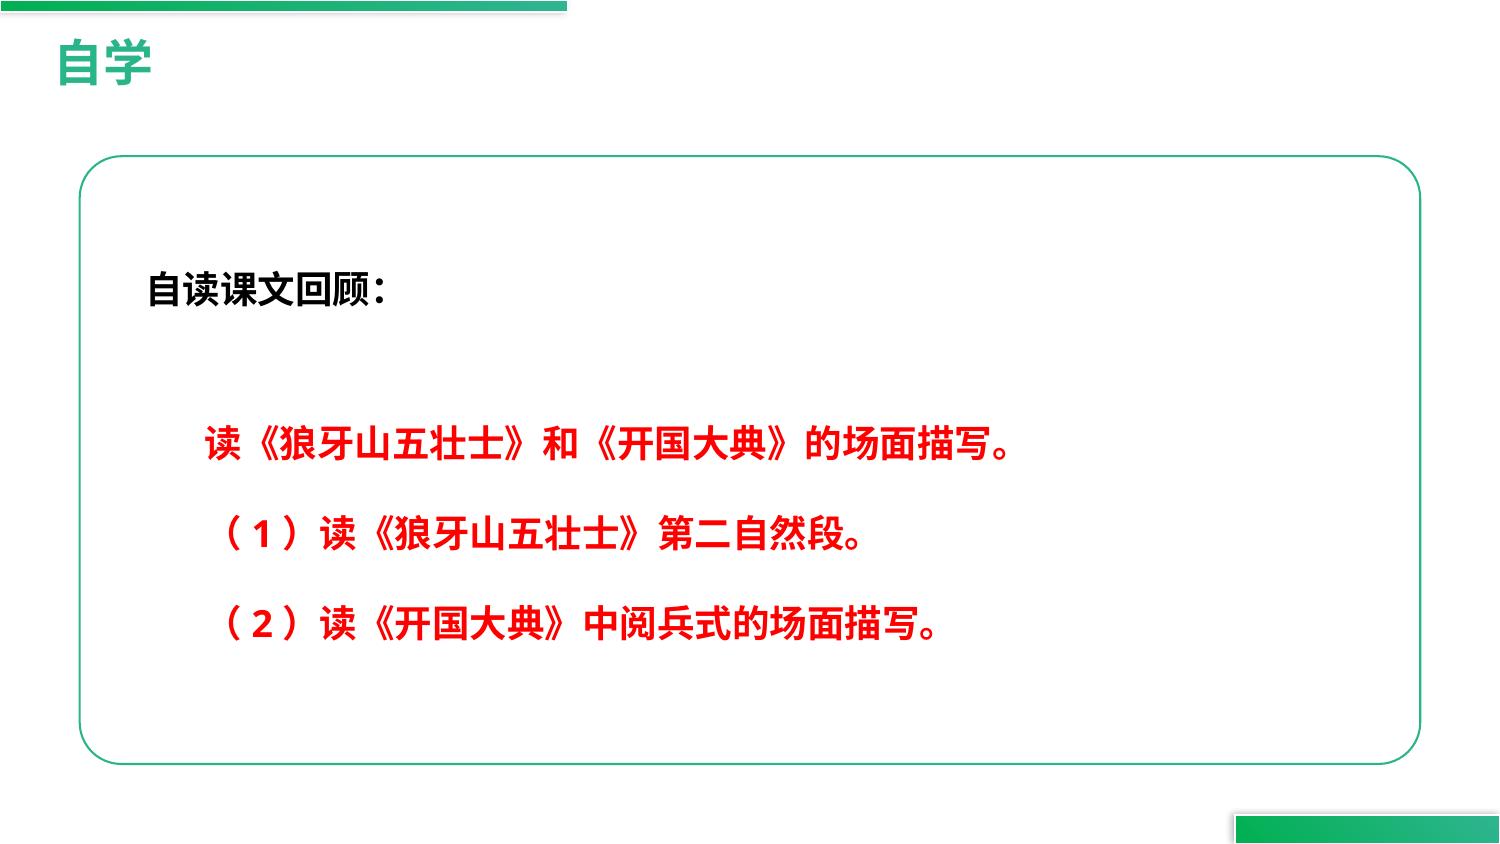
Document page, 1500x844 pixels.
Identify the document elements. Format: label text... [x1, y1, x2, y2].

text_box 自读课文回顾： [133, 215, 420, 317]
text_box 读《狼牙山五壮士》和《开国大典》的场面描写。 （1）读《狼牙山五壮士》第二自然段。 （2）读《开国大典》中阅兵式的场面描写。 [193, 369, 1307, 651]
list 自学 [41, 32, 382, 94]
